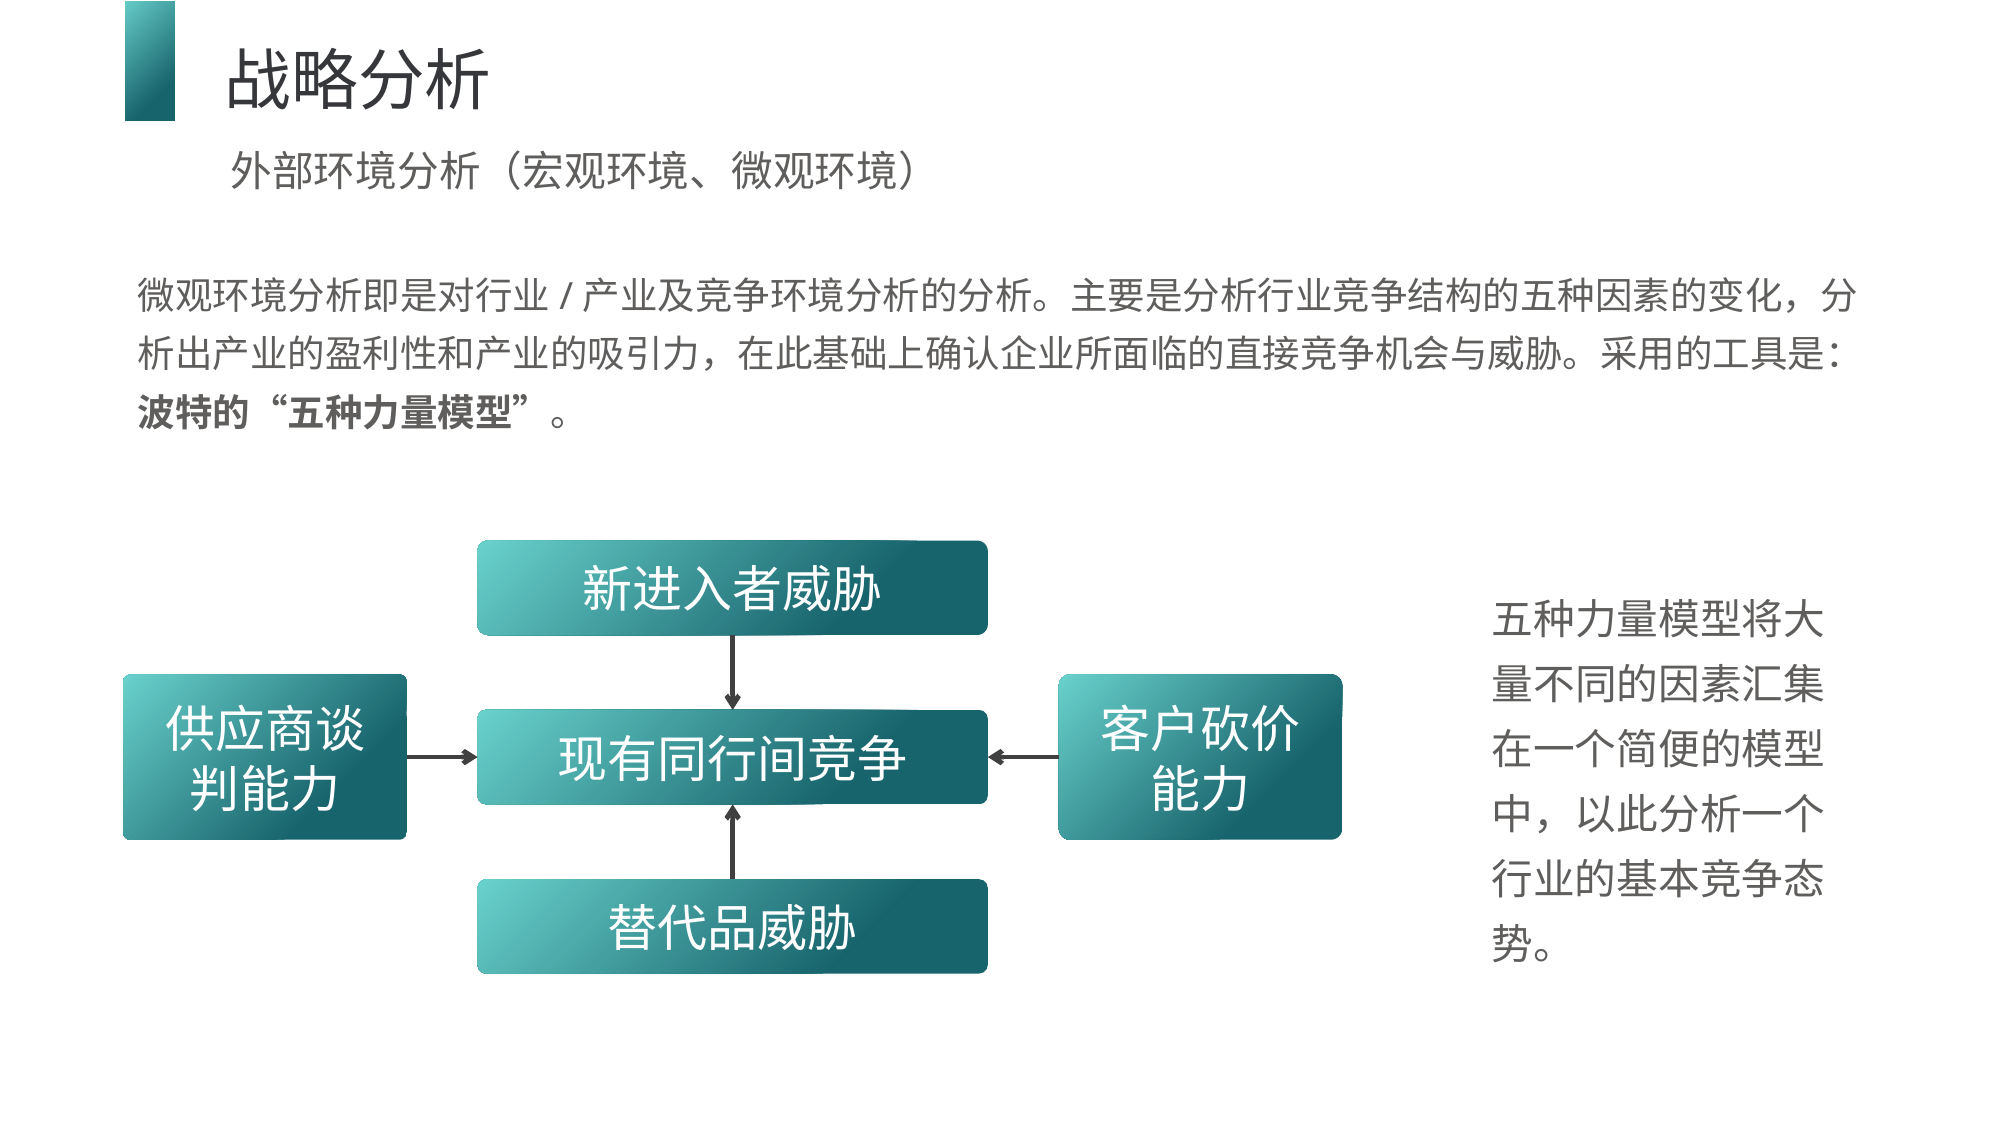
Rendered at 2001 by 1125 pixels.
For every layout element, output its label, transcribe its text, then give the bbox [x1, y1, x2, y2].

text_box [123, 0, 177, 123]
text_box 微观环境分析即是对行业/产业及竞争环境分析的分析。主要是分析行业竞争结构的五种因素的变化，分析出产业的盈利性和产业的吸引力，在此基础上确认企业所面临的直接竞争机会与威胁。采用的工具是：波特的“五种力量模型”。 [123, 250, 1877, 442]
text_box 战略分析 [209, 30, 830, 125]
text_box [123, 540, 1343, 974]
text_box 五种力量模型将大量不同的因素汇集在一个简便的模型中，以此分析一个行业的基本竞争态势。 [1476, 570, 1860, 976]
text_box 外部环境分析（宏观环境、微观环境） [215, 122, 1790, 202]
